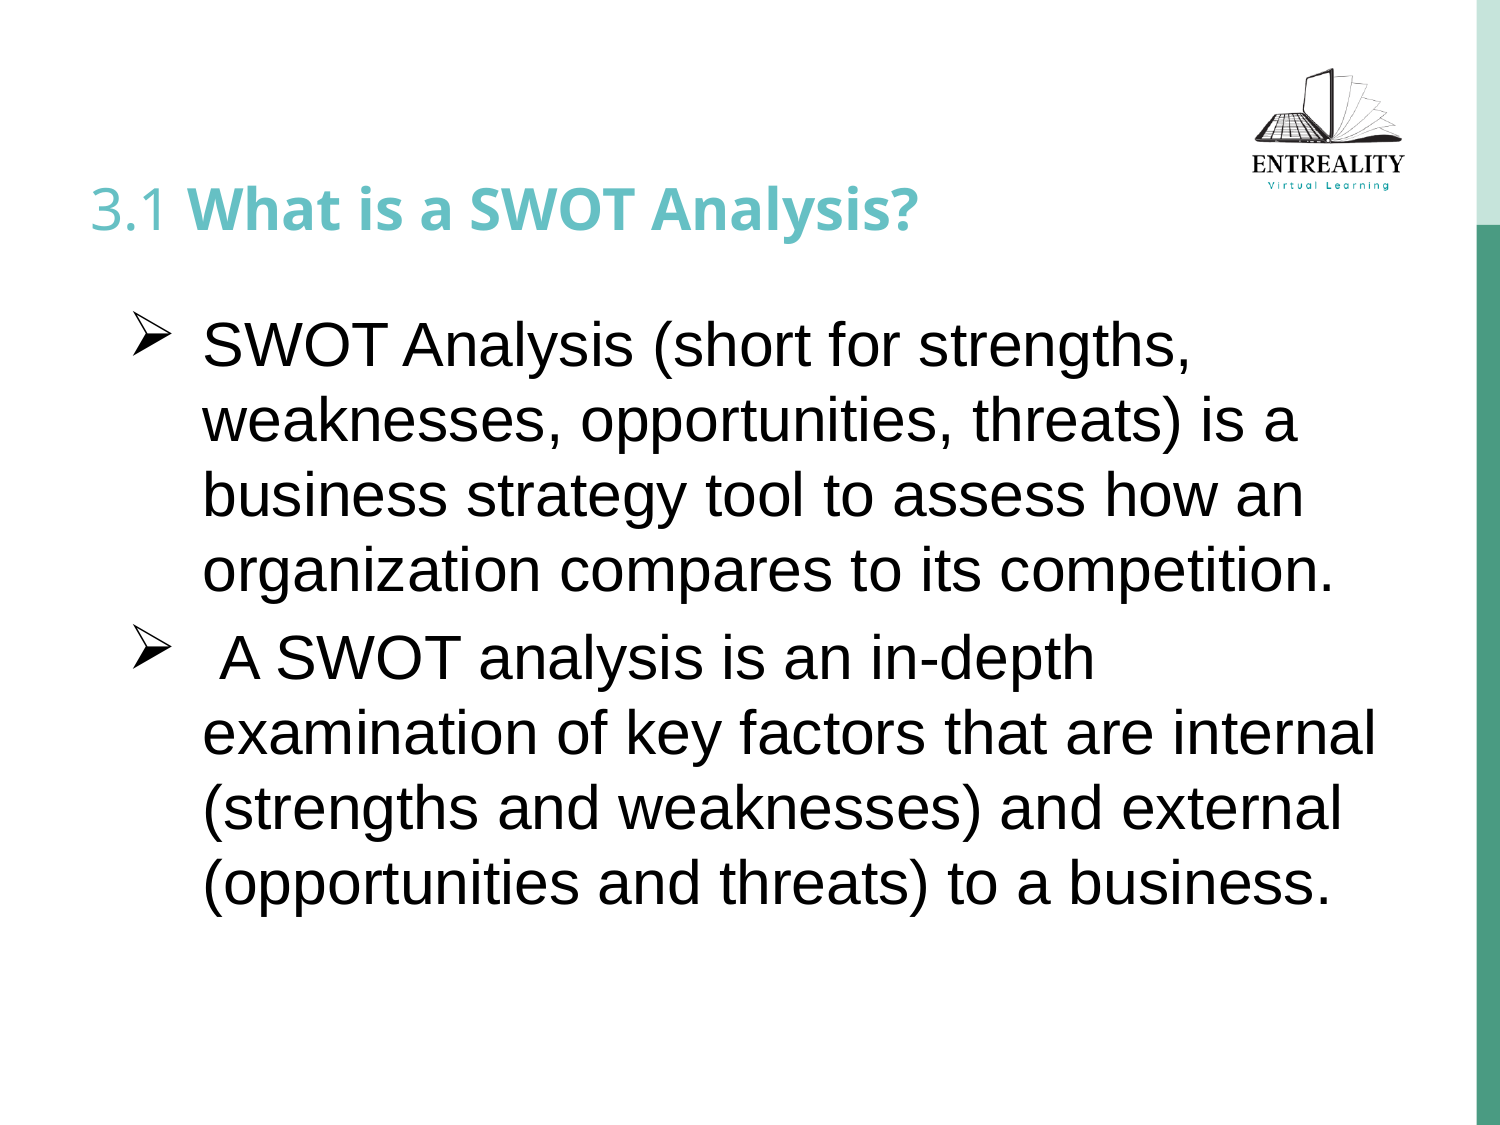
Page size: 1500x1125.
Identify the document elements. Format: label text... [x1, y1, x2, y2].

list SWOT Analysis (short for strengths, weaknesses, opportunities, threats) is a business strategy tool to assess how an organization compares to its competition. A SWOT analysis is an in-depth examination of key factors that are internal (strengths and weaknesses) and external (opportunities and threats) to a business. [75, 296, 1425, 998]
title 3.1 What is a SWOT Analysis? [75, 25, 1025, 250]
picture [1198, 0, 1458, 259]
